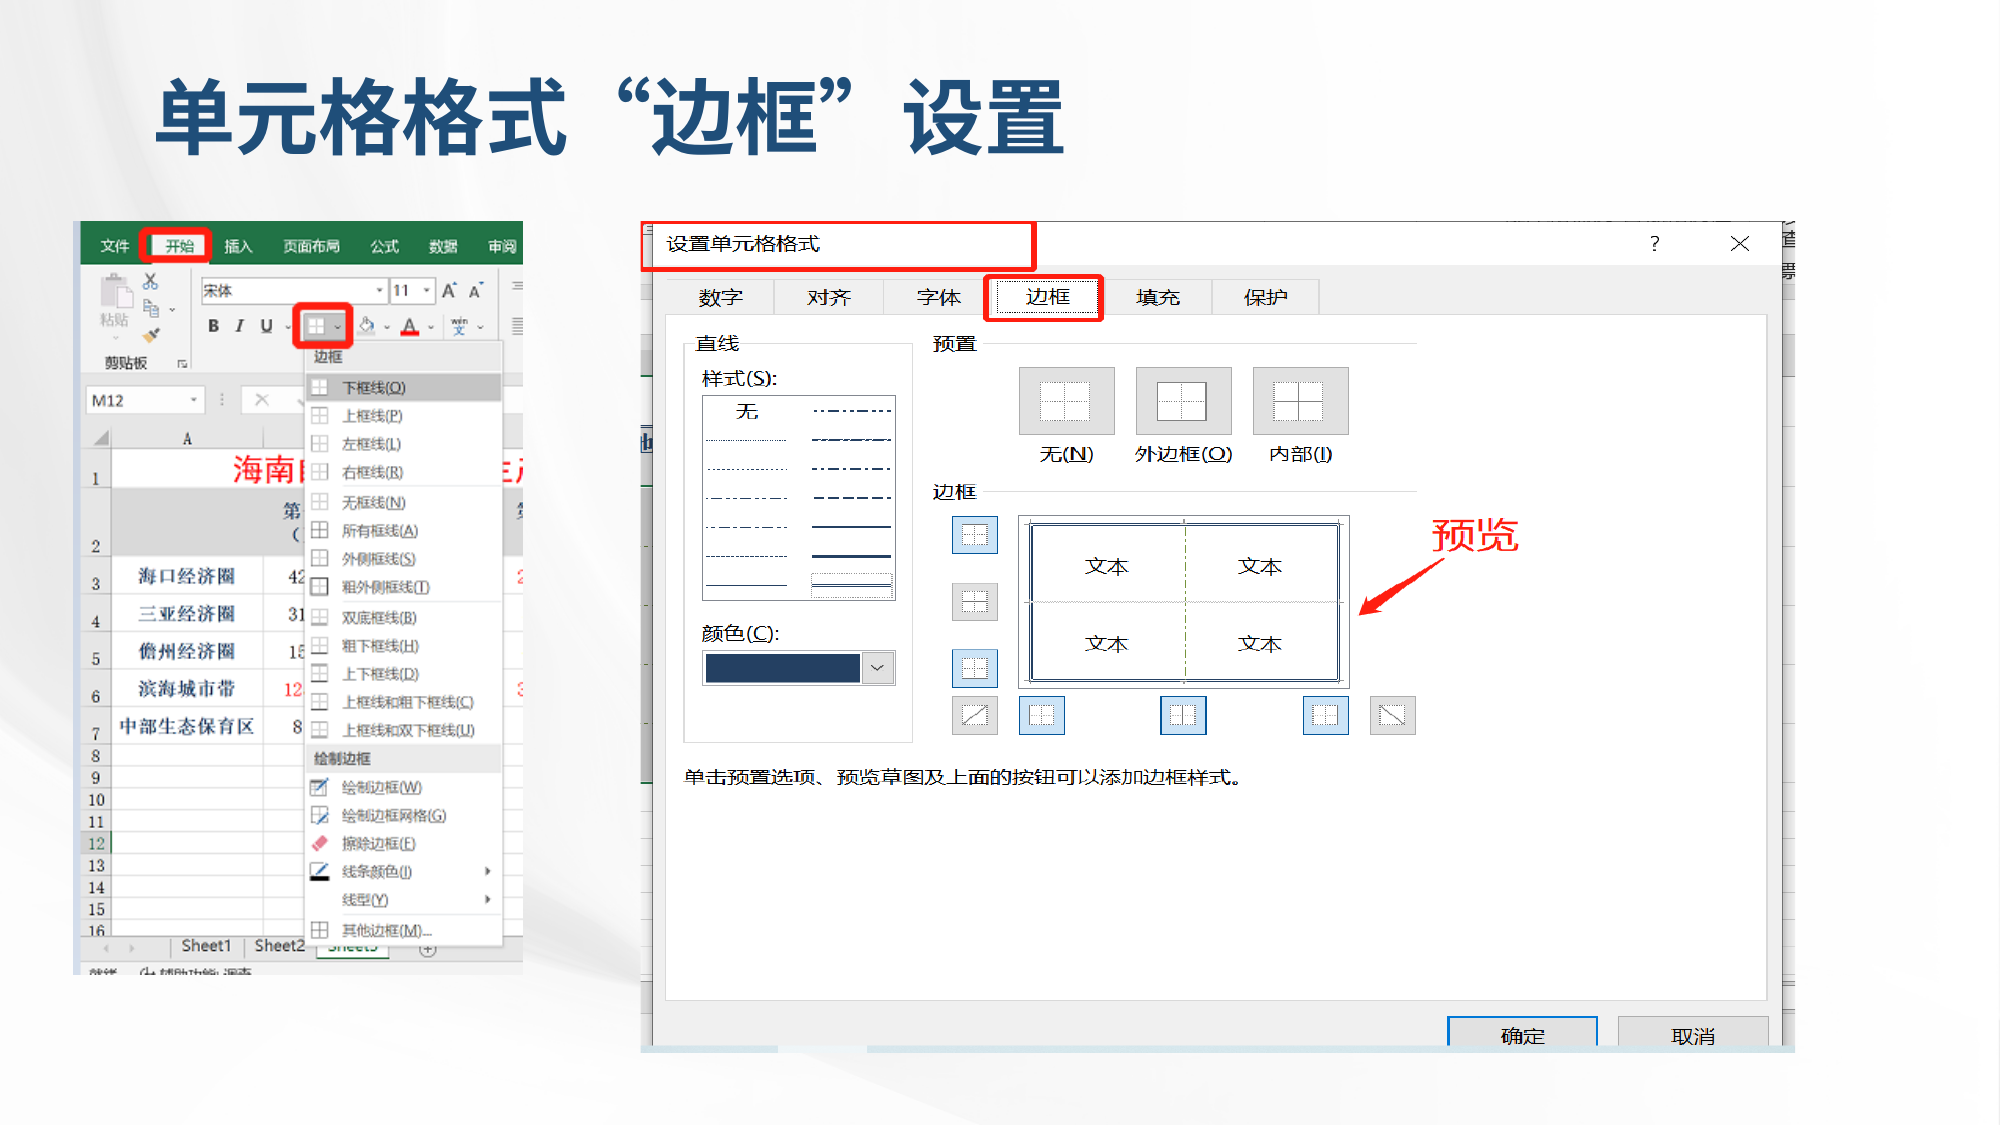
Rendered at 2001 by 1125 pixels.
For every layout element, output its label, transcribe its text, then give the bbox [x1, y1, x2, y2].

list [73, 221, 523, 975]
title 单元格格式“边框”设置 [137, 59, 1863, 184]
picture [640, 221, 1796, 1053]
